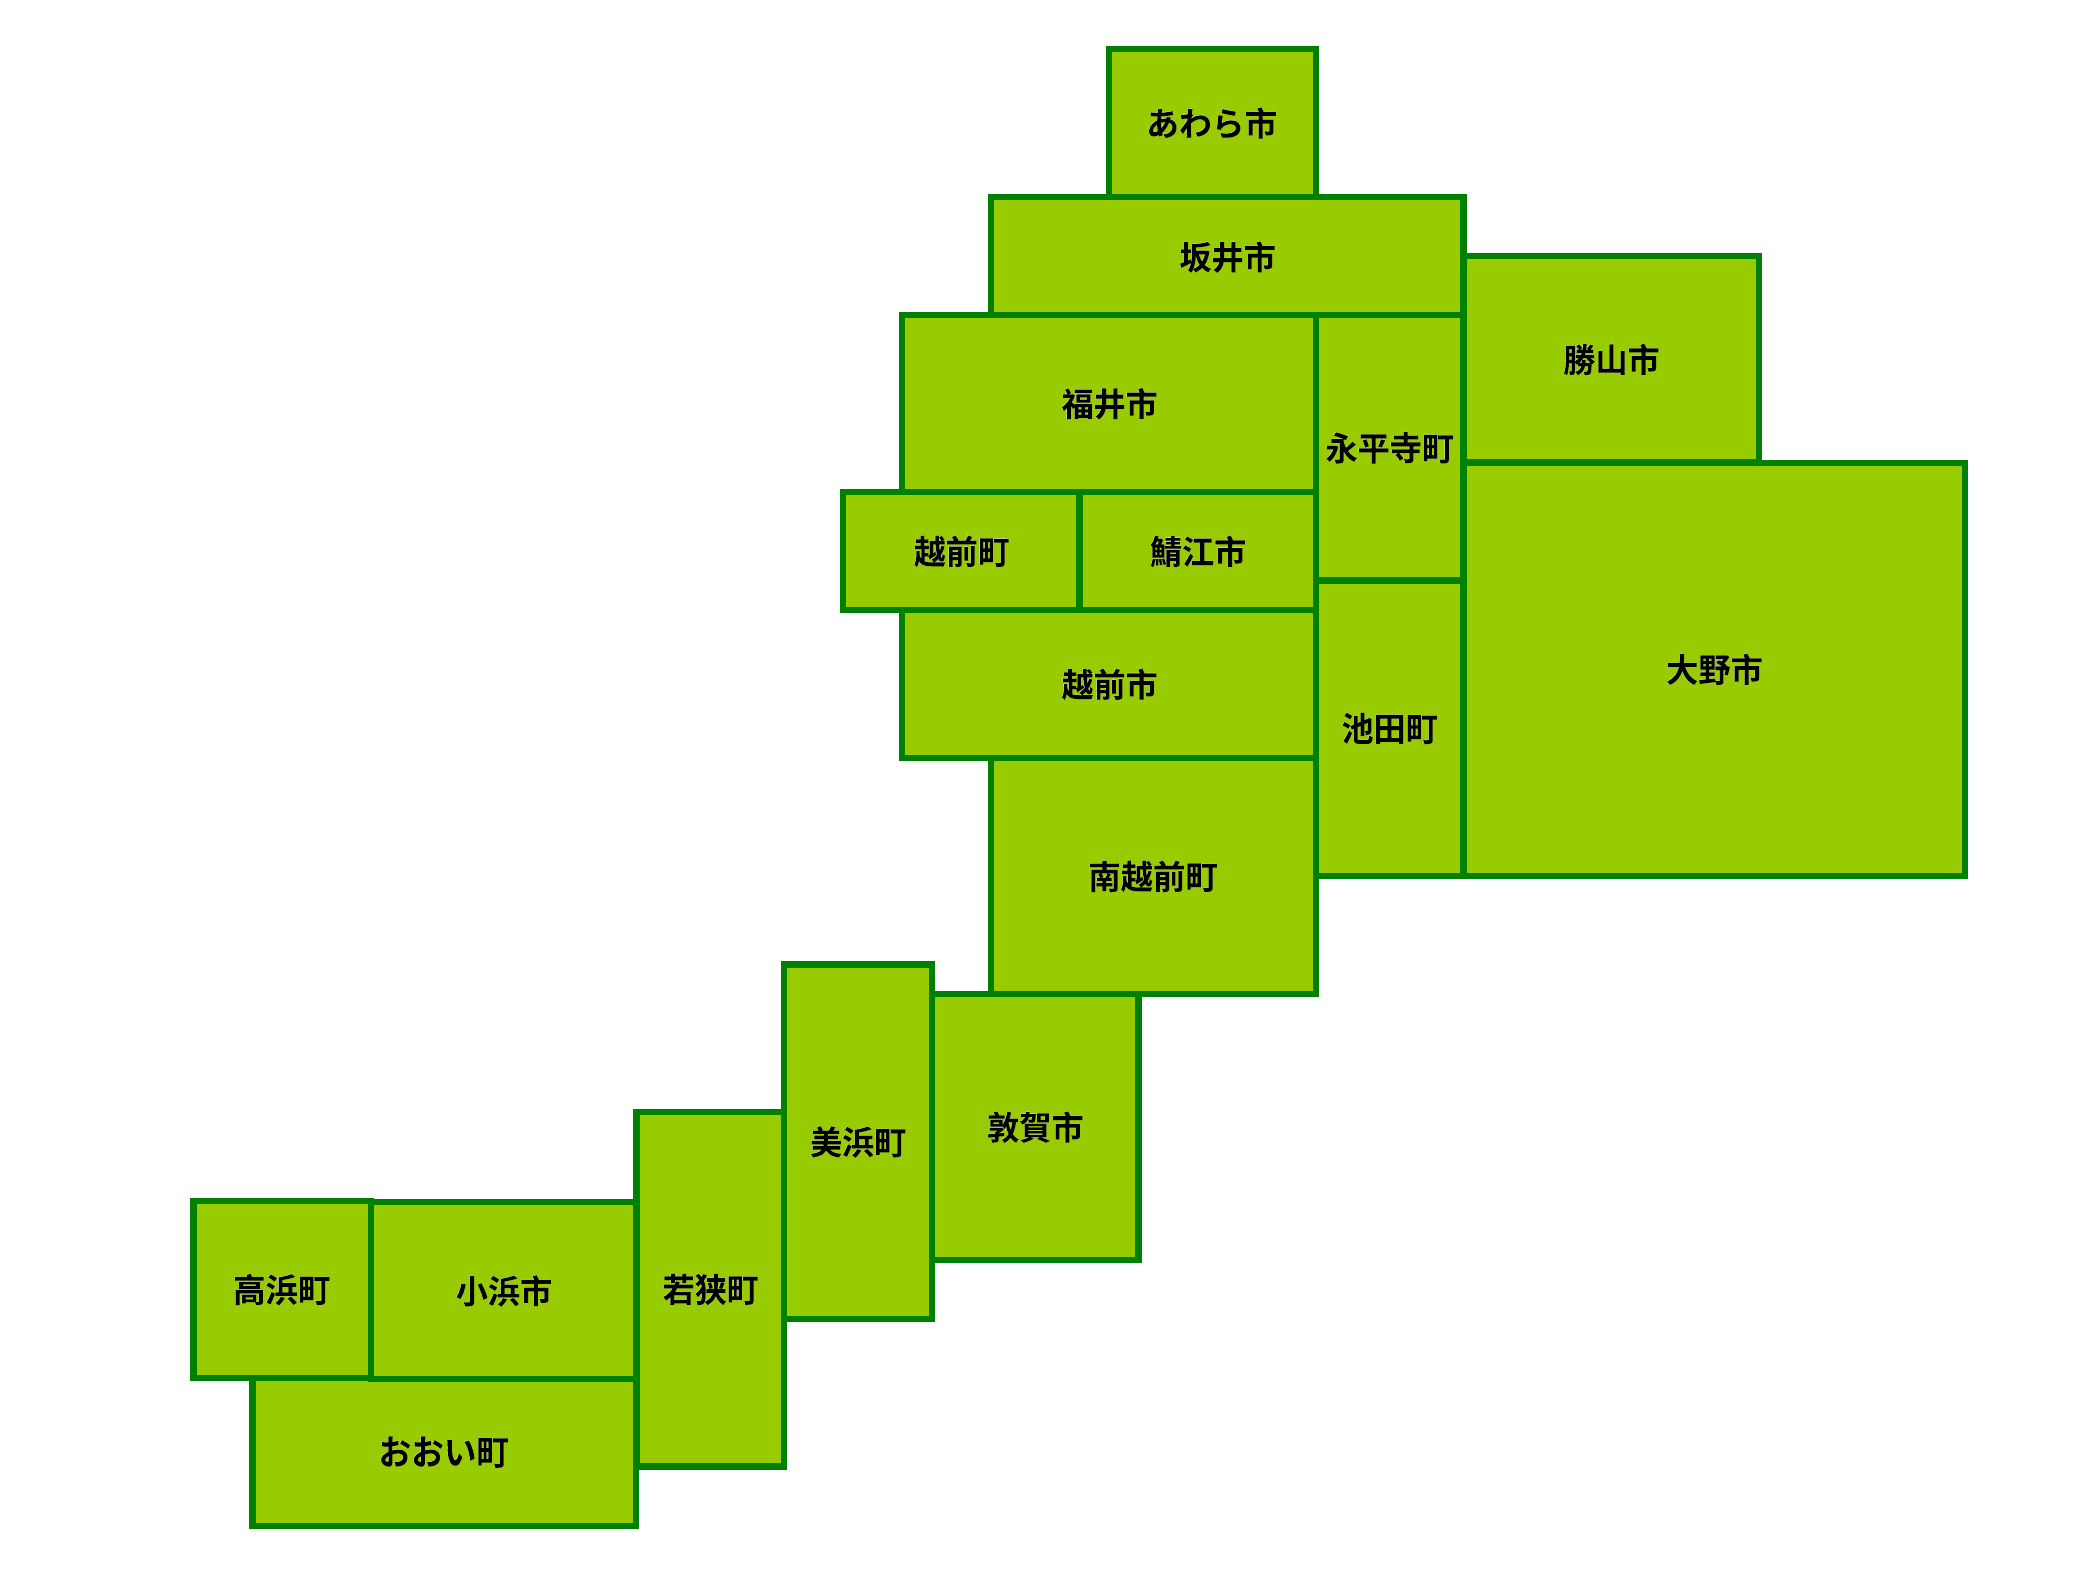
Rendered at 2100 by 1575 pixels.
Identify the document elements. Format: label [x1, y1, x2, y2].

text_box [1325, 431, 1454, 464]
text_box [193, 48, 1966, 1527]
text_box [1150, 535, 1246, 568]
text_box [1179, 240, 1275, 274]
text_box [234, 1273, 330, 1306]
text_box [1341, 712, 1438, 745]
text_box [1666, 653, 1762, 686]
text_box [987, 1110, 1083, 1144]
text_box [1061, 387, 1157, 420]
text_box [1089, 860, 1218, 893]
text_box [455, 1274, 552, 1307]
text_box [1563, 343, 1659, 376]
text_box [380, 1435, 509, 1469]
text_box [810, 1125, 906, 1158]
text_box [1061, 667, 1157, 701]
text_box [662, 1273, 759, 1306]
text_box [1148, 106, 1277, 139]
text_box [913, 535, 1010, 568]
